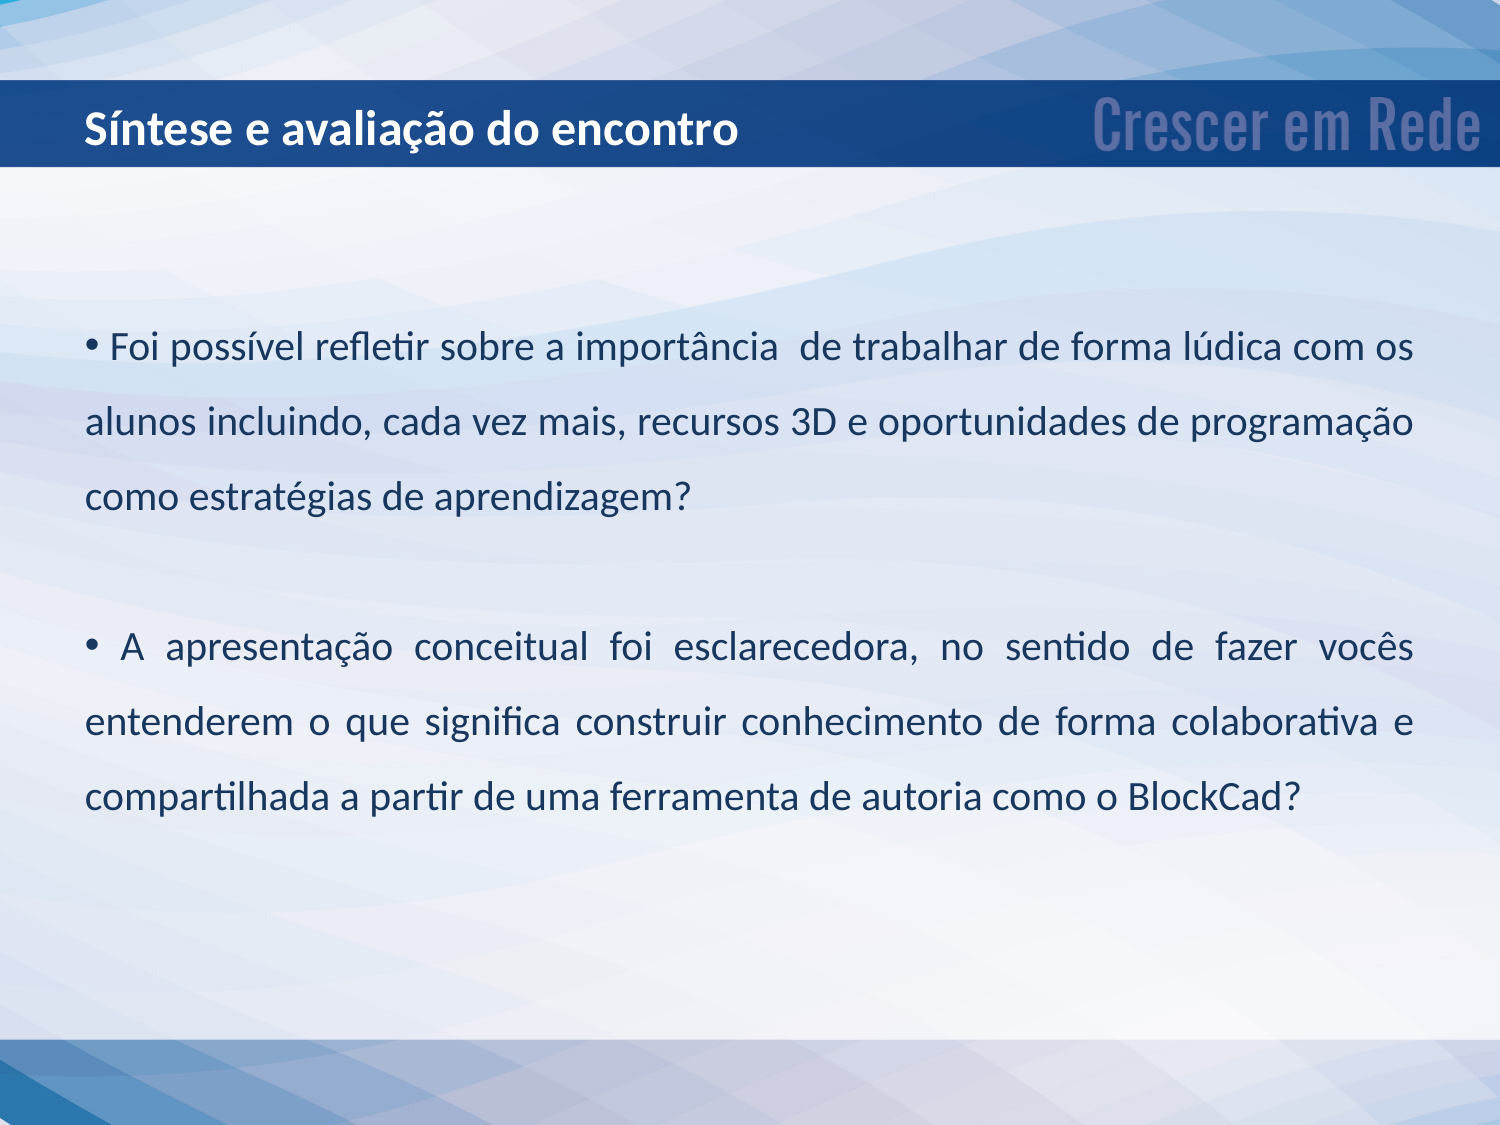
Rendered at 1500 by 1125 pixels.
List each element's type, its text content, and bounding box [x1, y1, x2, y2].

picture [0, 0, 1500, 1125]
text_box Síntese e avaliação do encontro [70, 88, 1430, 223]
text_box Foi possível refletir sobre a importância de trabalhar de forma lúdica com os alunos incluindo, cada vez mais, recursos 3D e oportunidades de programação como estratégias de aprendizagem? A apresentação conceitual foi esclarecedora, no sentido de fazer vocês entenderem o que significa construir conhecimento de forma colaborativa e compartilhada a partir de uma ferramenta de autoria como o BlockCad? [70, 286, 1430, 827]
